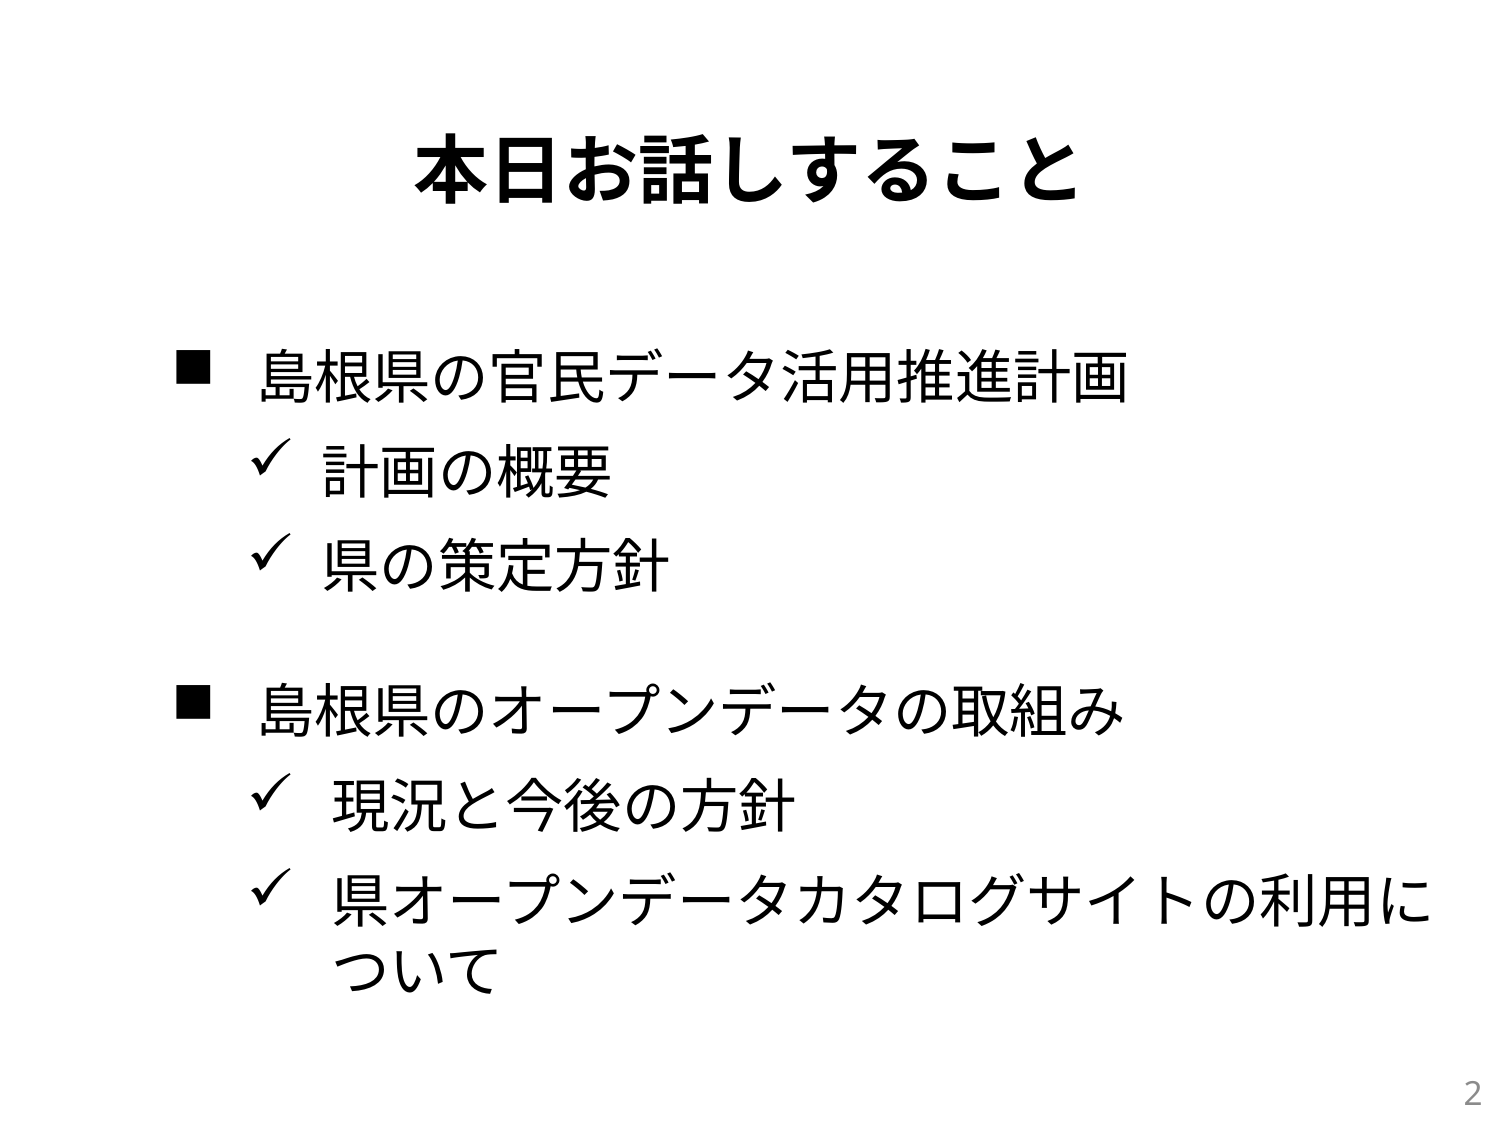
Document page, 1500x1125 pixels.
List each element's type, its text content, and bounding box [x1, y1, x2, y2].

slide_number 1 [1245, 1065, 1498, 1125]
text_box 島根県の官民データ活用推進計画 計画の概要 県の策定方針 島根県のオープンデータの取組み 現況と今後の方針 県オープンデータカタログサイトの利用について [156, 332, 1480, 1012]
text_box 本日お話しすること [156, 114, 1343, 220]
